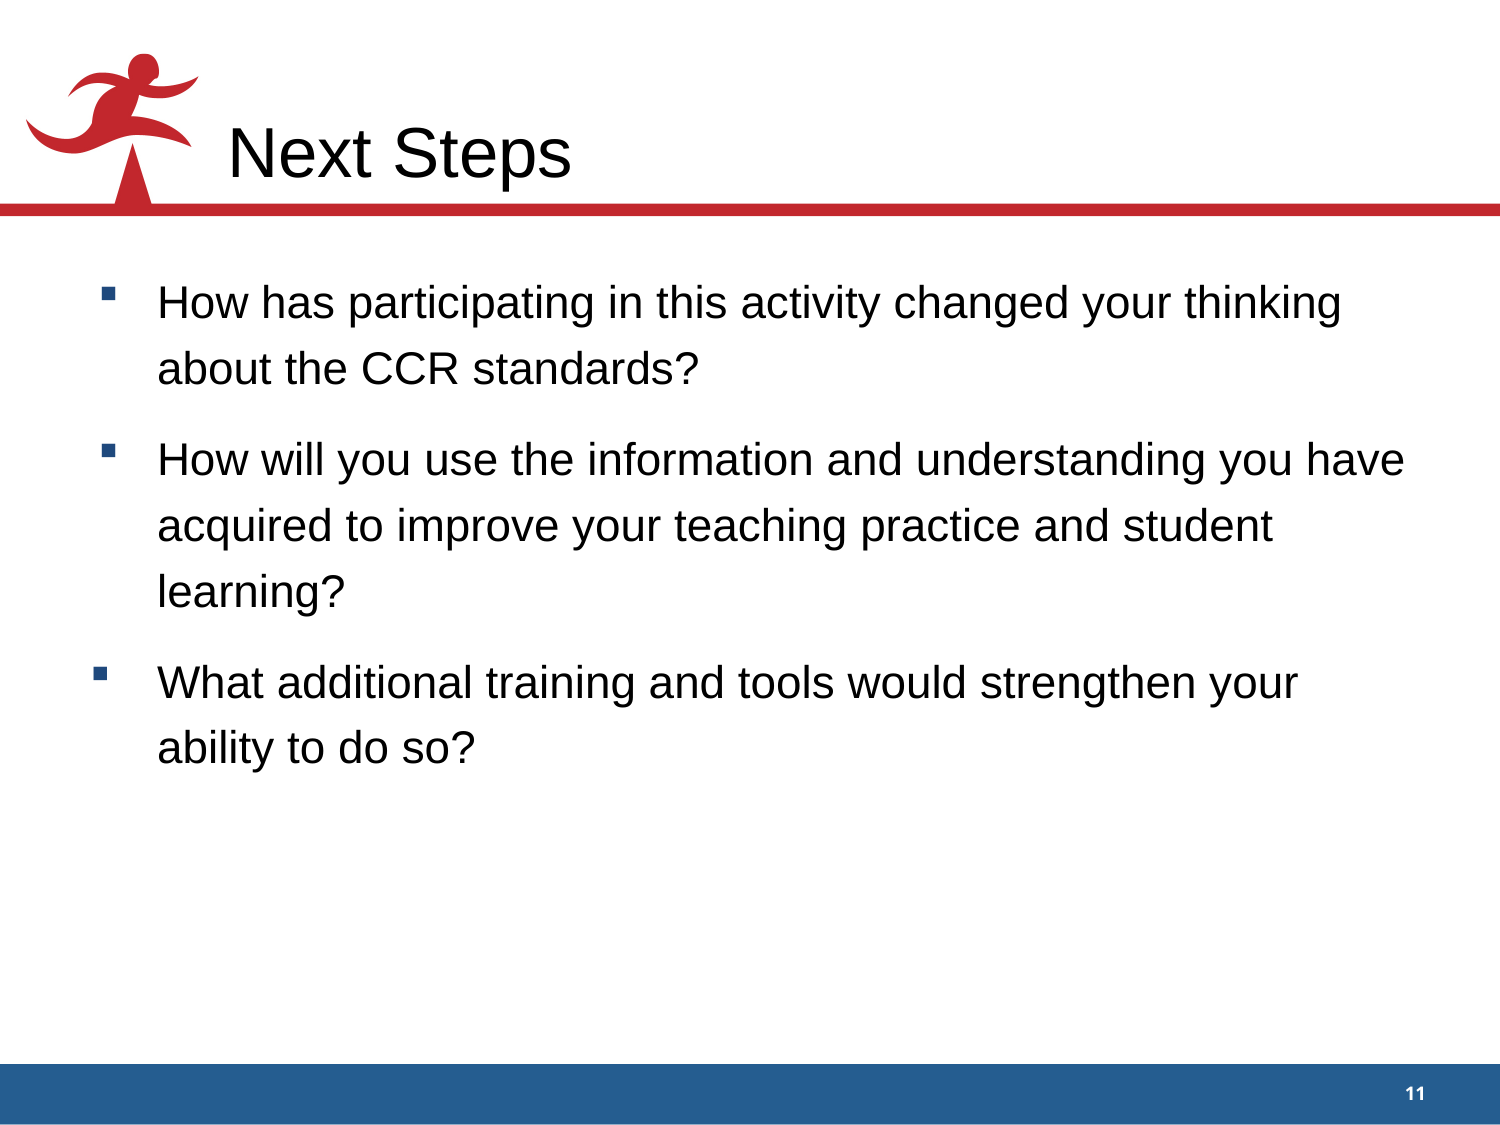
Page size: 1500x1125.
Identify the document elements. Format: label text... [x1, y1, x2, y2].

picture [0, 0, 1500, 1125]
list How has participating in this activity changed your thinking about the CCR standards? How will you use the information and understanding you have acquired to improve your teaching practice and student learning? What additional training and tools would strengthen your ability to do so? [75, 254, 1425, 945]
title Next Steps [212, 50, 1375, 200]
